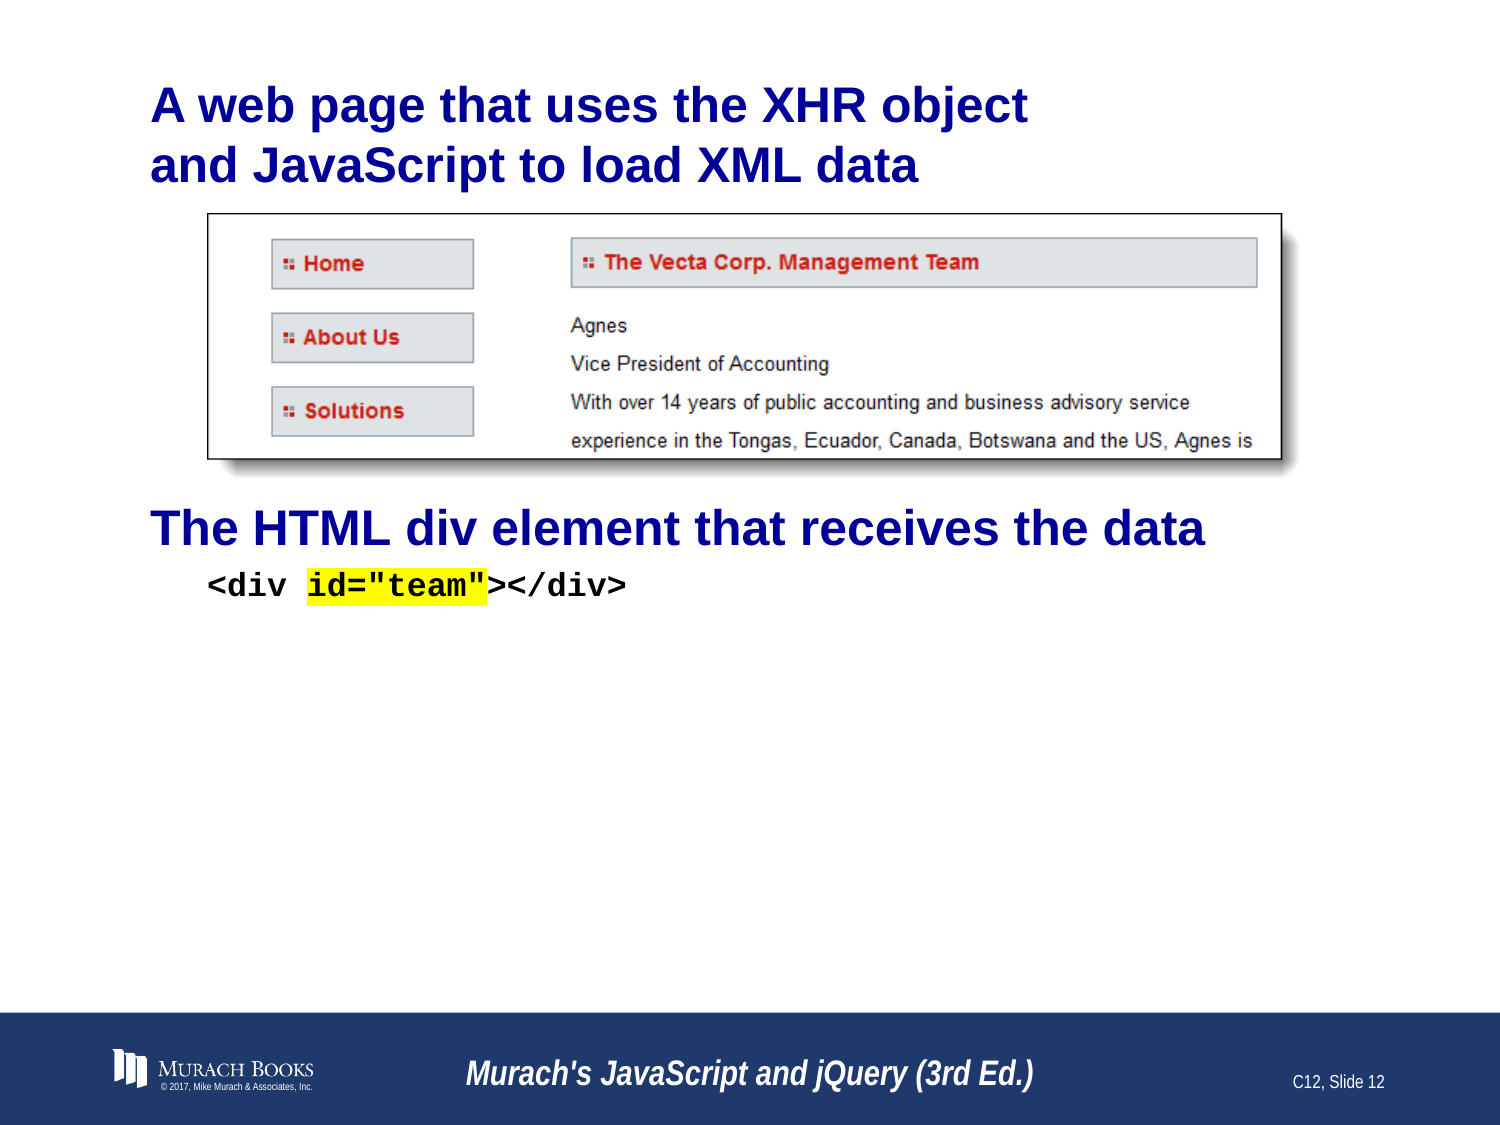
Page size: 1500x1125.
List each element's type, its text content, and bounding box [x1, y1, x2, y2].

slide_number Murach's JavaScript and jQuery (3rd Ed.) [463, 1025, 1050, 1100]
title A web page that uses the XHR object and JavaScript to load XML data [150, 72, 1350, 194]
footer © 2017, Mike Murach & Associates, Inc. [12, 1025, 463, 1100]
slide_number C12, Slide 12 [1087, 1025, 1400, 1100]
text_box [149, 212, 1350, 607]
